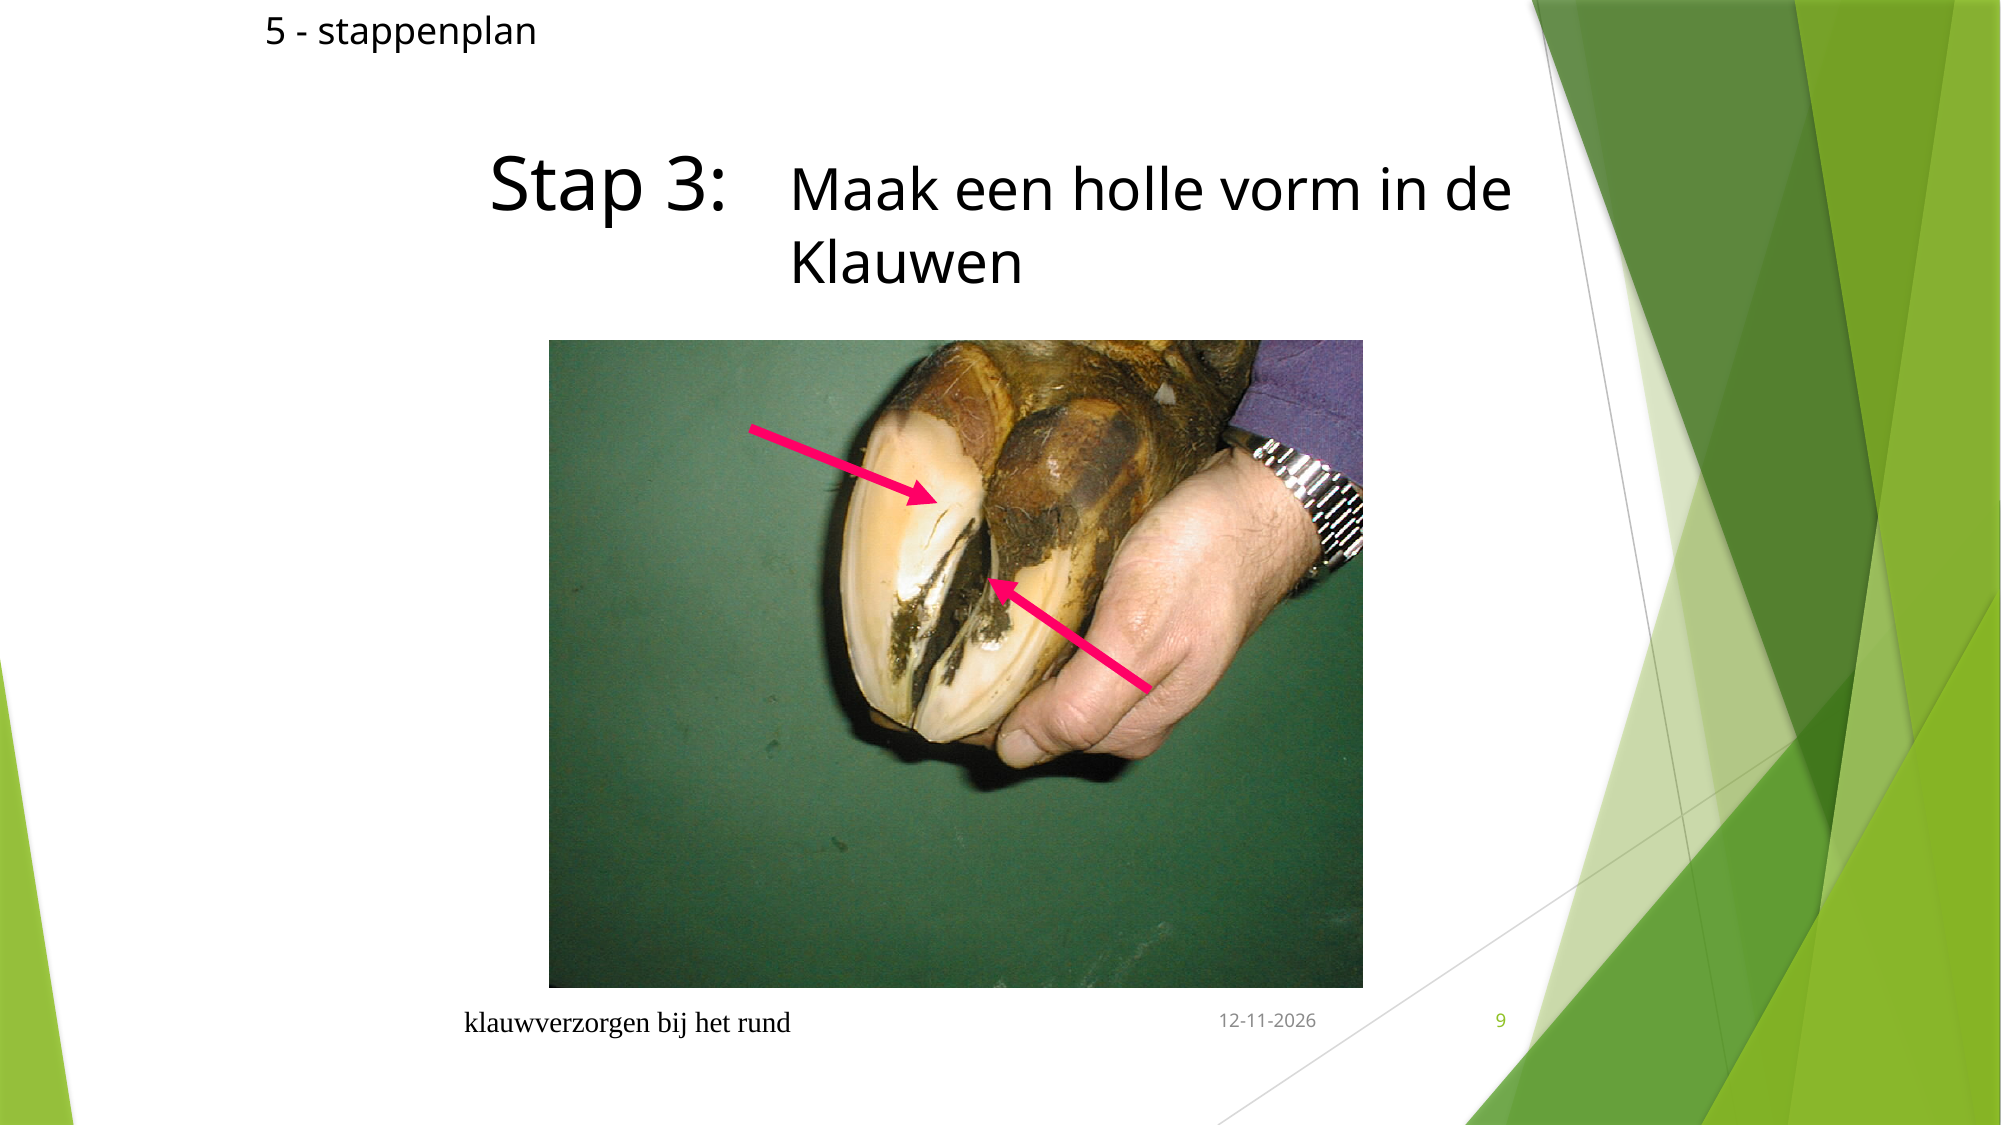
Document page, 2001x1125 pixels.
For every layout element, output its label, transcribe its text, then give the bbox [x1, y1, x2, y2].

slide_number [1181, 997, 1332, 1051]
text_box 5 - stappenplan [249, 0, 875, 60]
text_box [474, 127, 1626, 988]
slide_number 9 [1409, 997, 1522, 1051]
footer klauwverzorgen bij het rund [111, 991, 1145, 1051]
